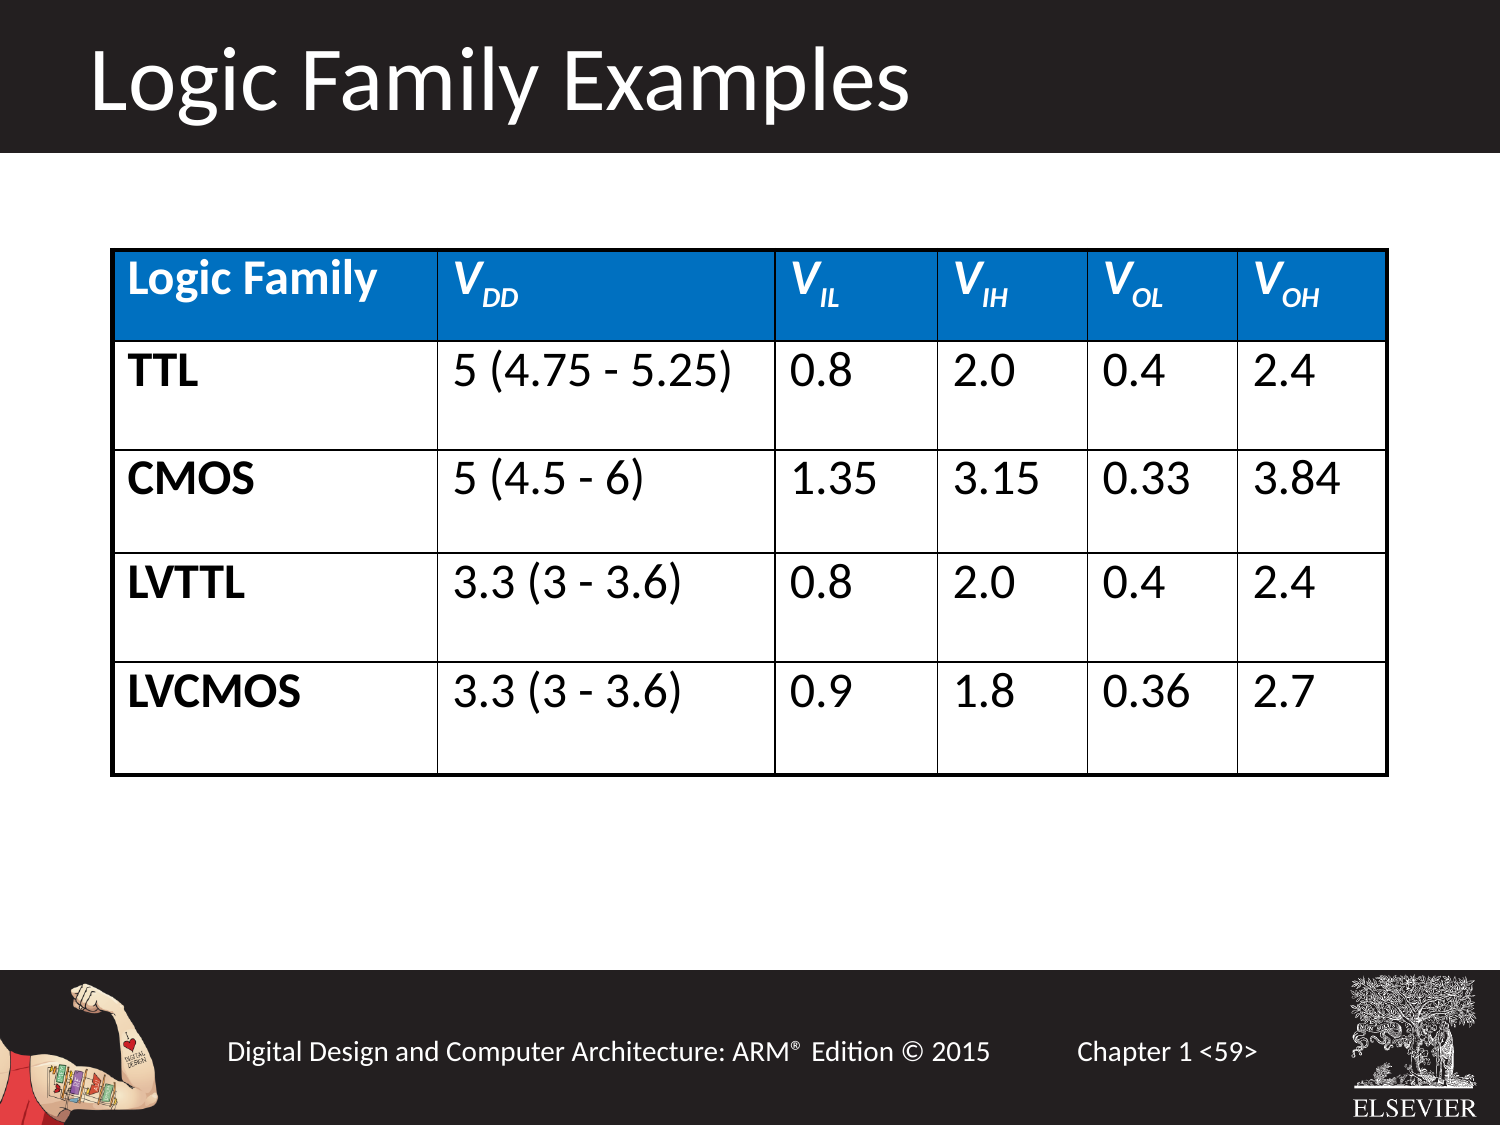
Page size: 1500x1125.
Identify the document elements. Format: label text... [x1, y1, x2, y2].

text_box Logic Family Examples [75, 11, 1375, 136]
picture [1350, 974, 1477, 1117]
text_box [112, 200, 1438, 1050]
text_box [87, 174, 1413, 1025]
picture [0, 979, 163, 1125]
